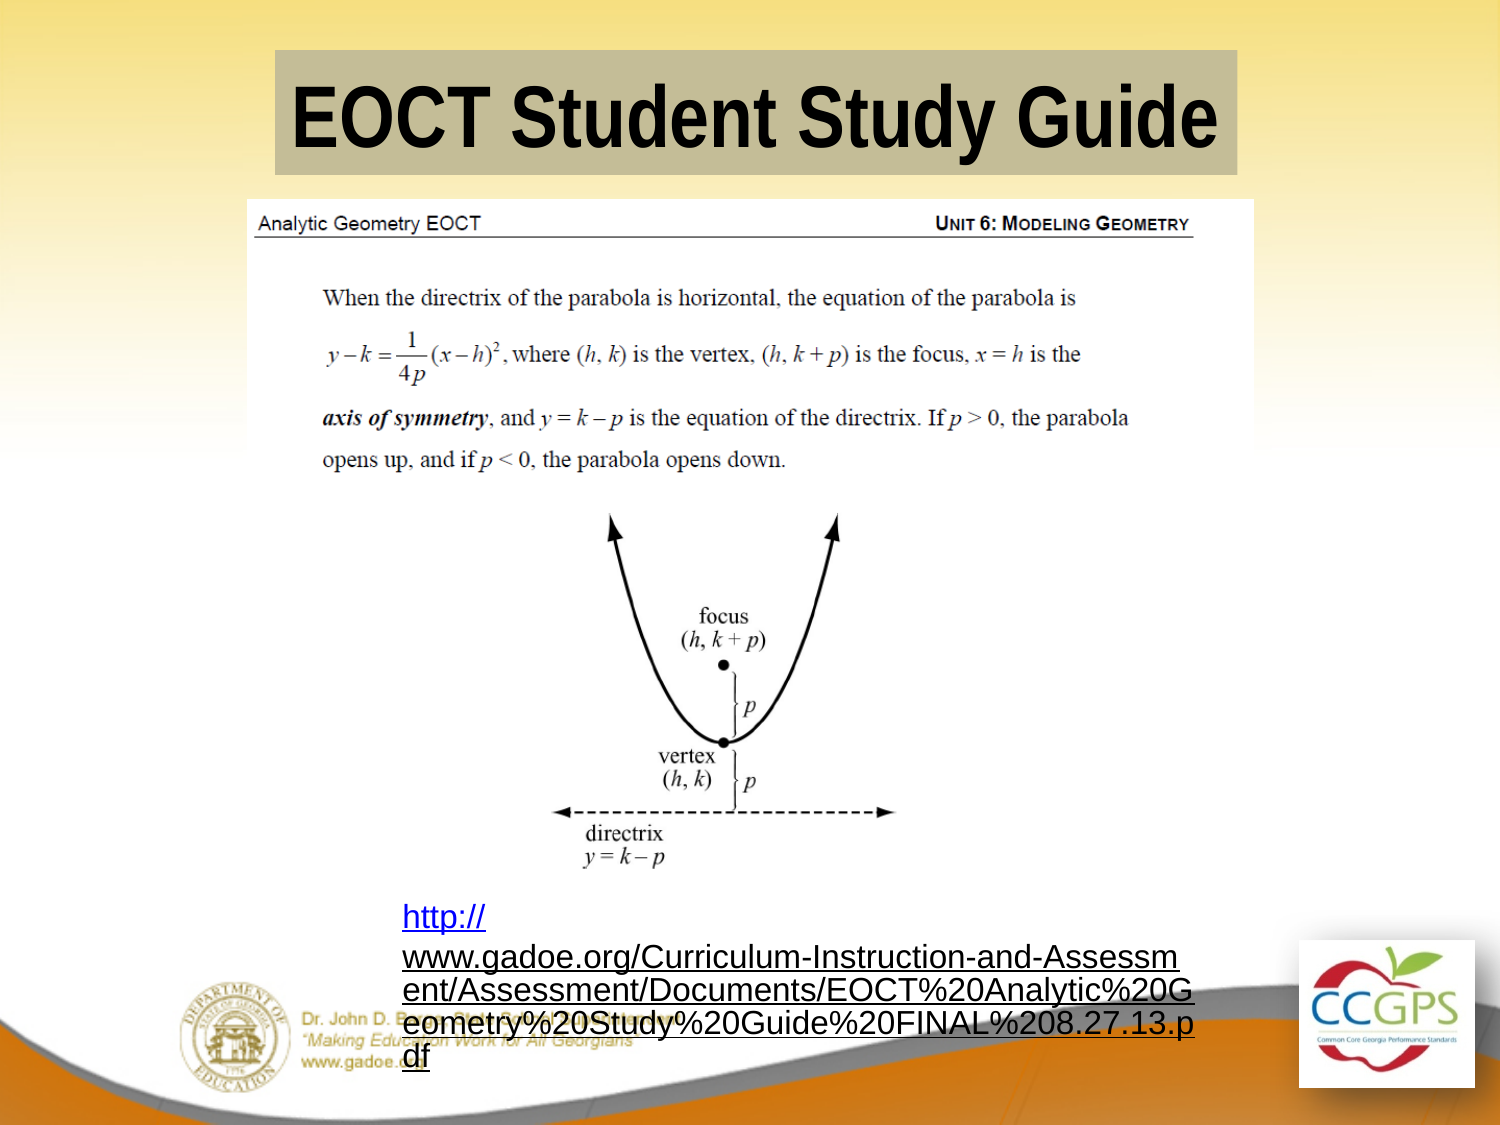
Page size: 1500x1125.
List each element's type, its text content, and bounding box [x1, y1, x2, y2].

picture [0, 0, 1500, 1125]
text_box http://www.gadoe.org/Curriculum-Instruction-and-Assessment/Assessment/Documents/EOCT%20Analytic%20Geometry%20Study%20Guide%20FINAL%208.27.13.pdf [387, 887, 1213, 1022]
title EOCT Student Study Guide [274, 49, 1238, 176]
